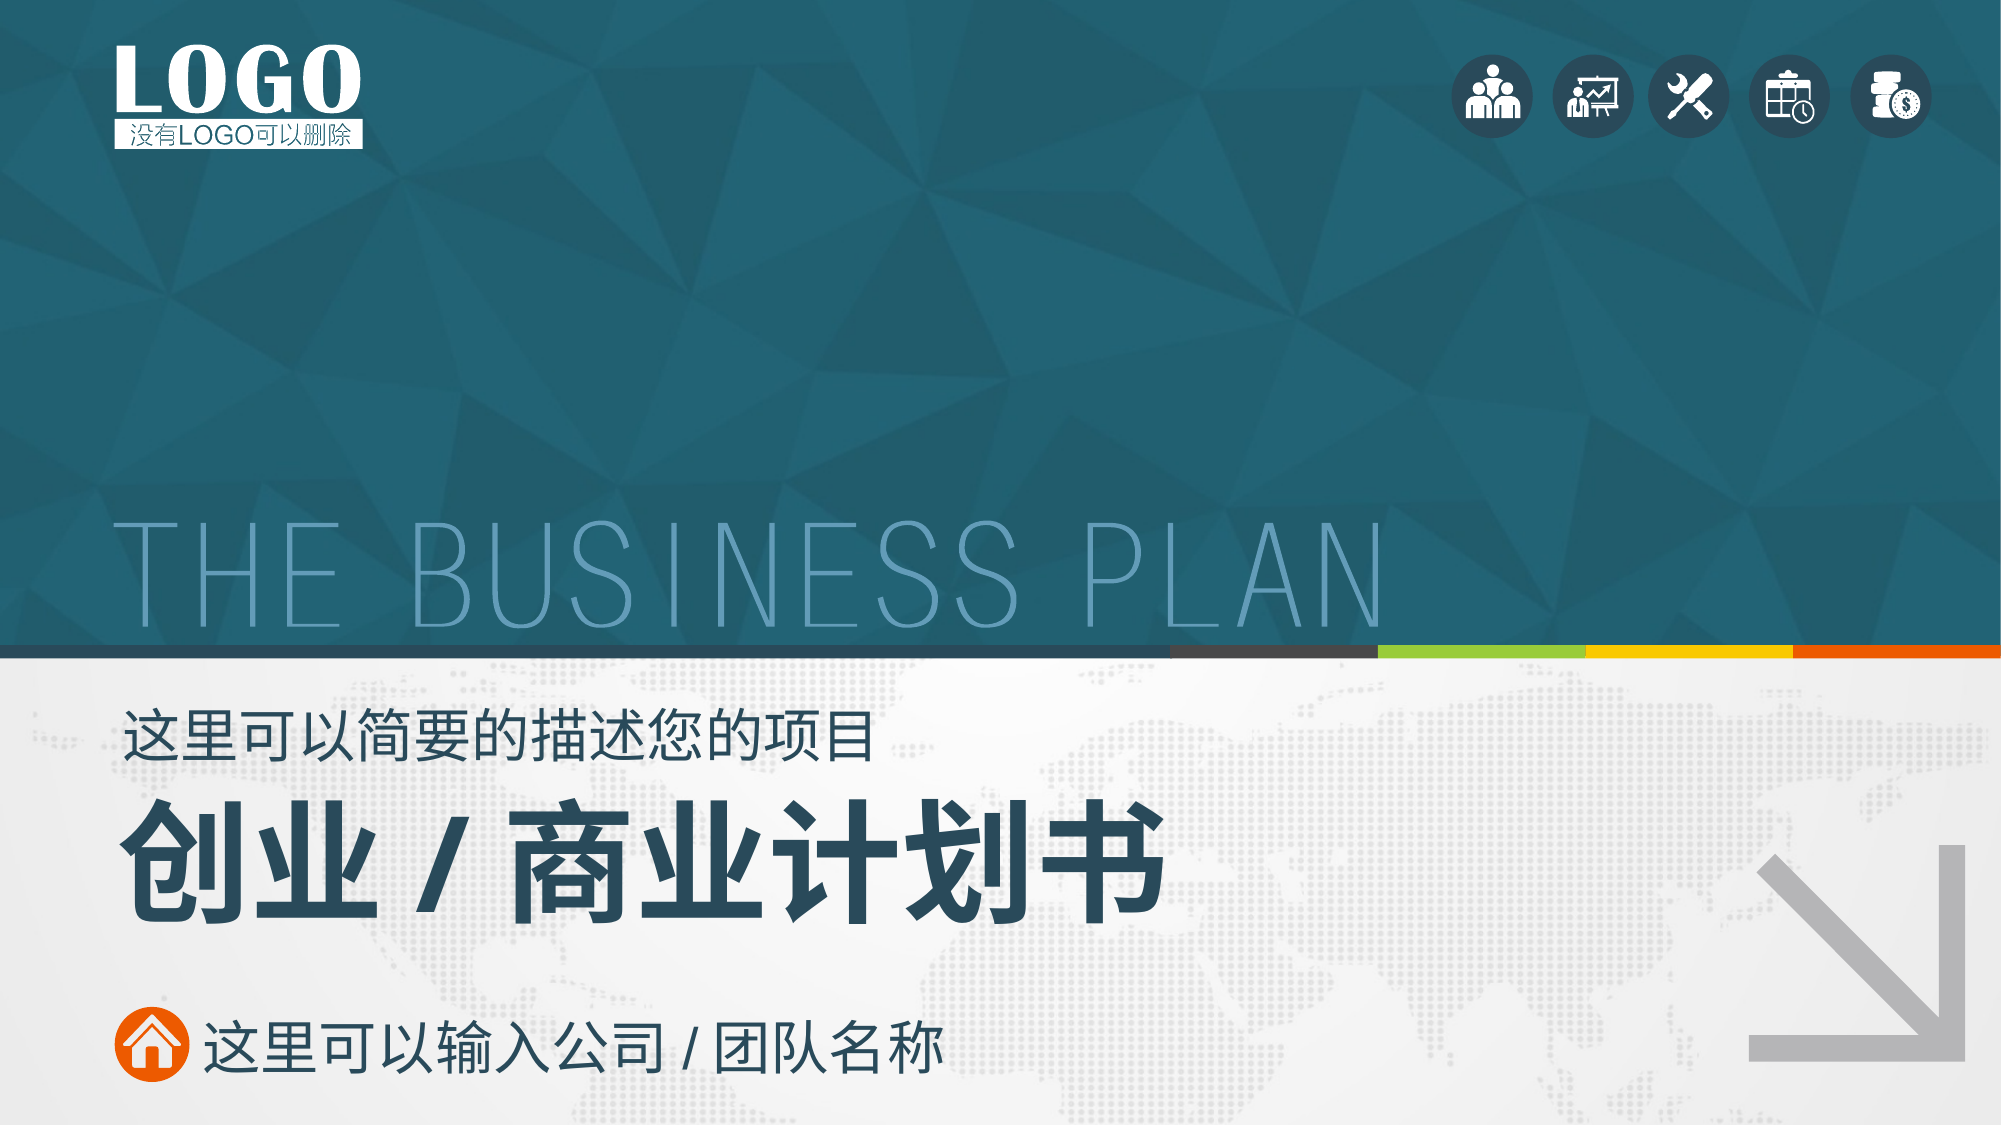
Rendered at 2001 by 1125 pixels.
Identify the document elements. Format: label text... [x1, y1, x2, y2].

picture [0, 0, 2001, 656]
text_box 这里可以输入公司/团队名称 [187, 1018, 1047, 1075]
text_box [114, 1006, 187, 1083]
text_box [1748, 54, 1831, 139]
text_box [1850, 54, 1932, 139]
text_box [1647, 54, 1730, 139]
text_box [1451, 54, 1533, 139]
text_box [1748, 845, 1966, 1062]
text_box 这里可以简要的描述您的项目 [107, 692, 1014, 775]
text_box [1552, 54, 1635, 139]
picture [0, 659, 2001, 1125]
text_box 创业/商业计划书 [102, 770, 1610, 948]
